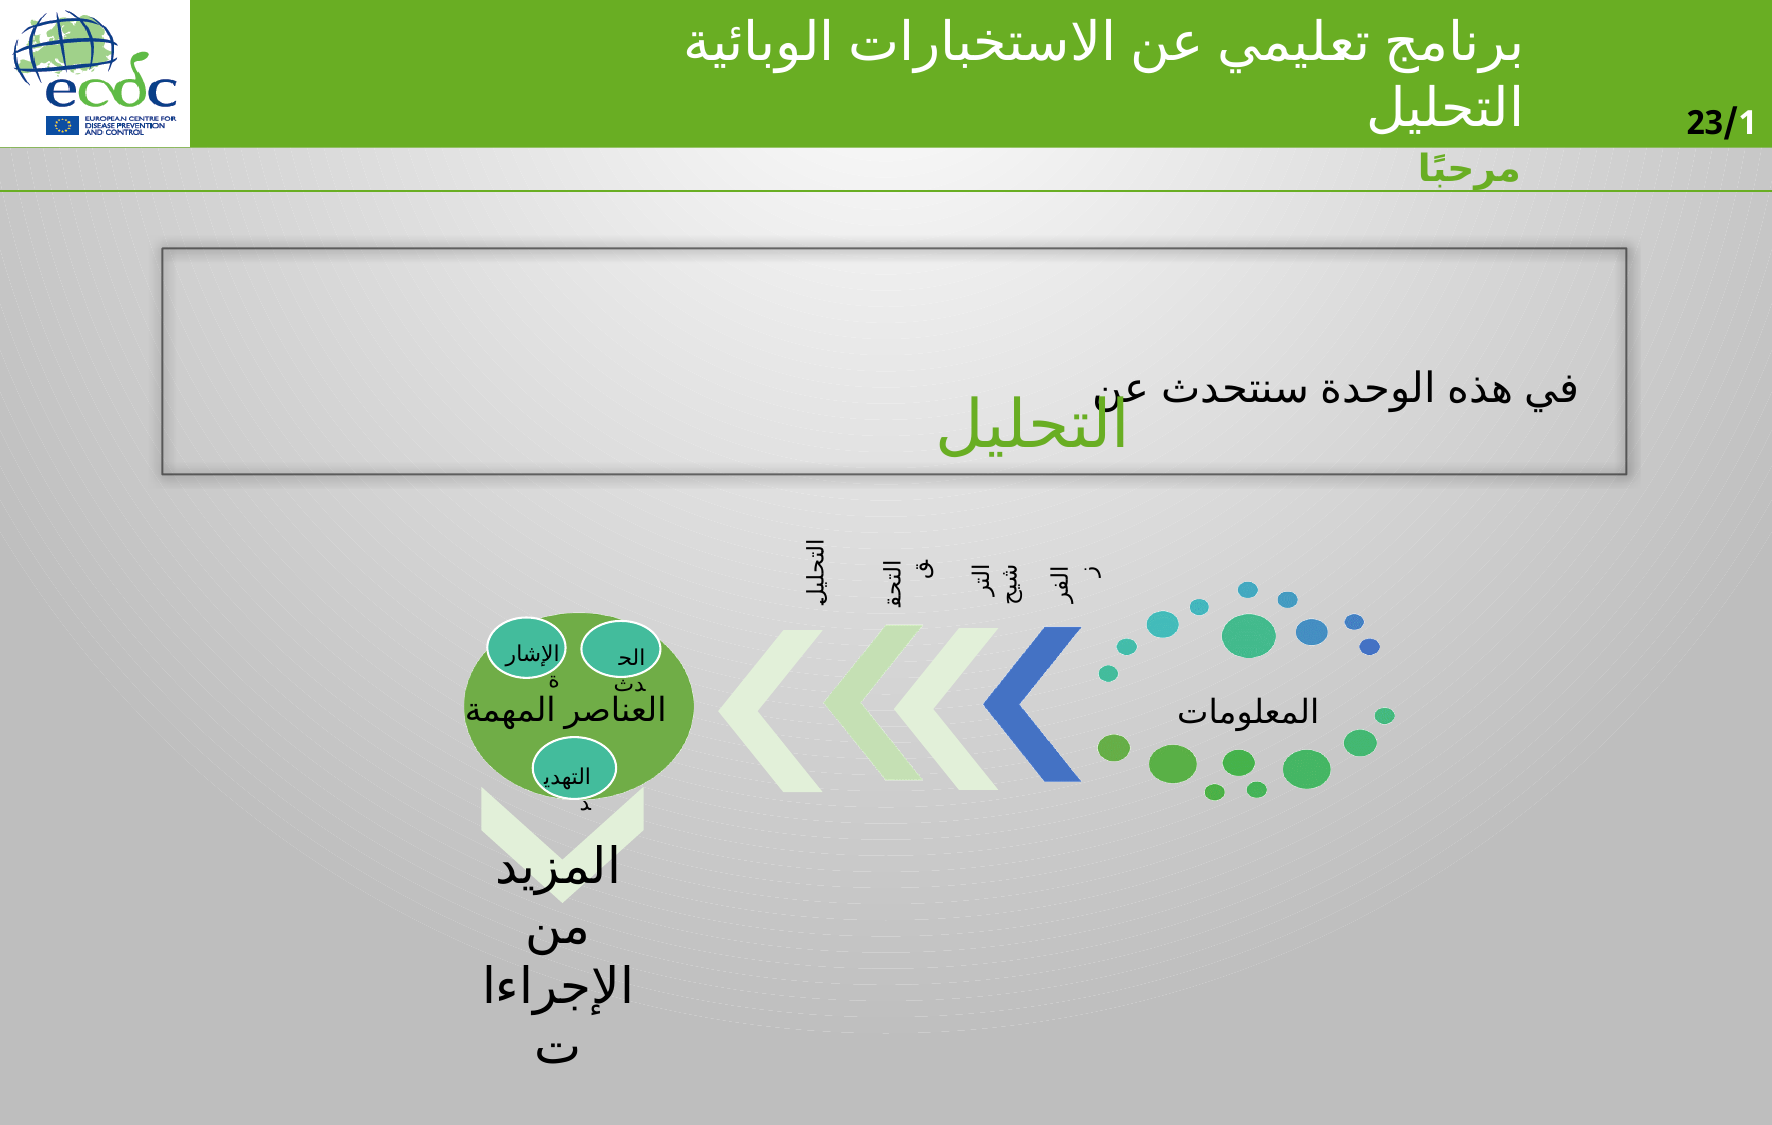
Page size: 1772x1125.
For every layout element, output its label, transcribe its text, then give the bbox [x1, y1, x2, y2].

text_box مرحبًا [205, 141, 1536, 198]
text_box التحليل [920, 382, 1145, 470]
text_box [162, 248, 1627, 475]
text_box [383, 495, 1396, 993]
picture [0, 0, 190, 147]
